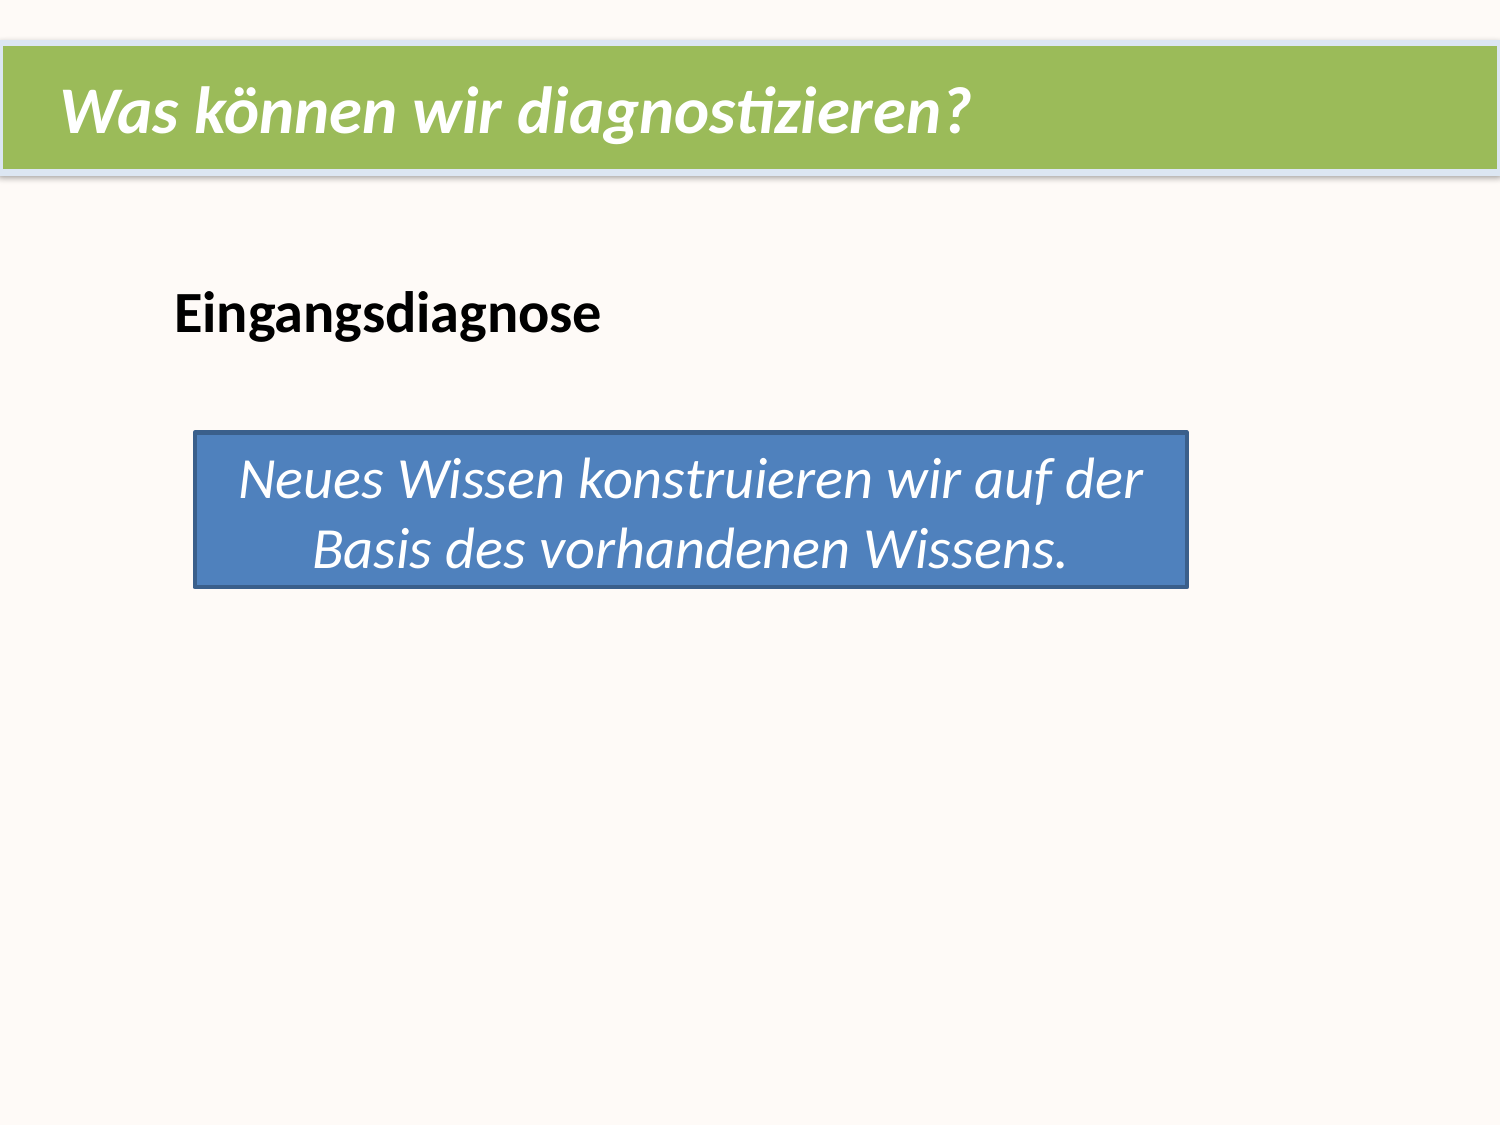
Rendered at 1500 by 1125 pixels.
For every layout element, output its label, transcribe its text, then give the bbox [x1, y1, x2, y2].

text_box Neues Wissen konstruieren wir auf der Basis des vorhandenen Wissens. [193, 430, 1189, 589]
text_box Eingangsdiagnose [159, 267, 998, 352]
text_box Was können wir diagnostizieren? [0, 40, 1500, 176]
